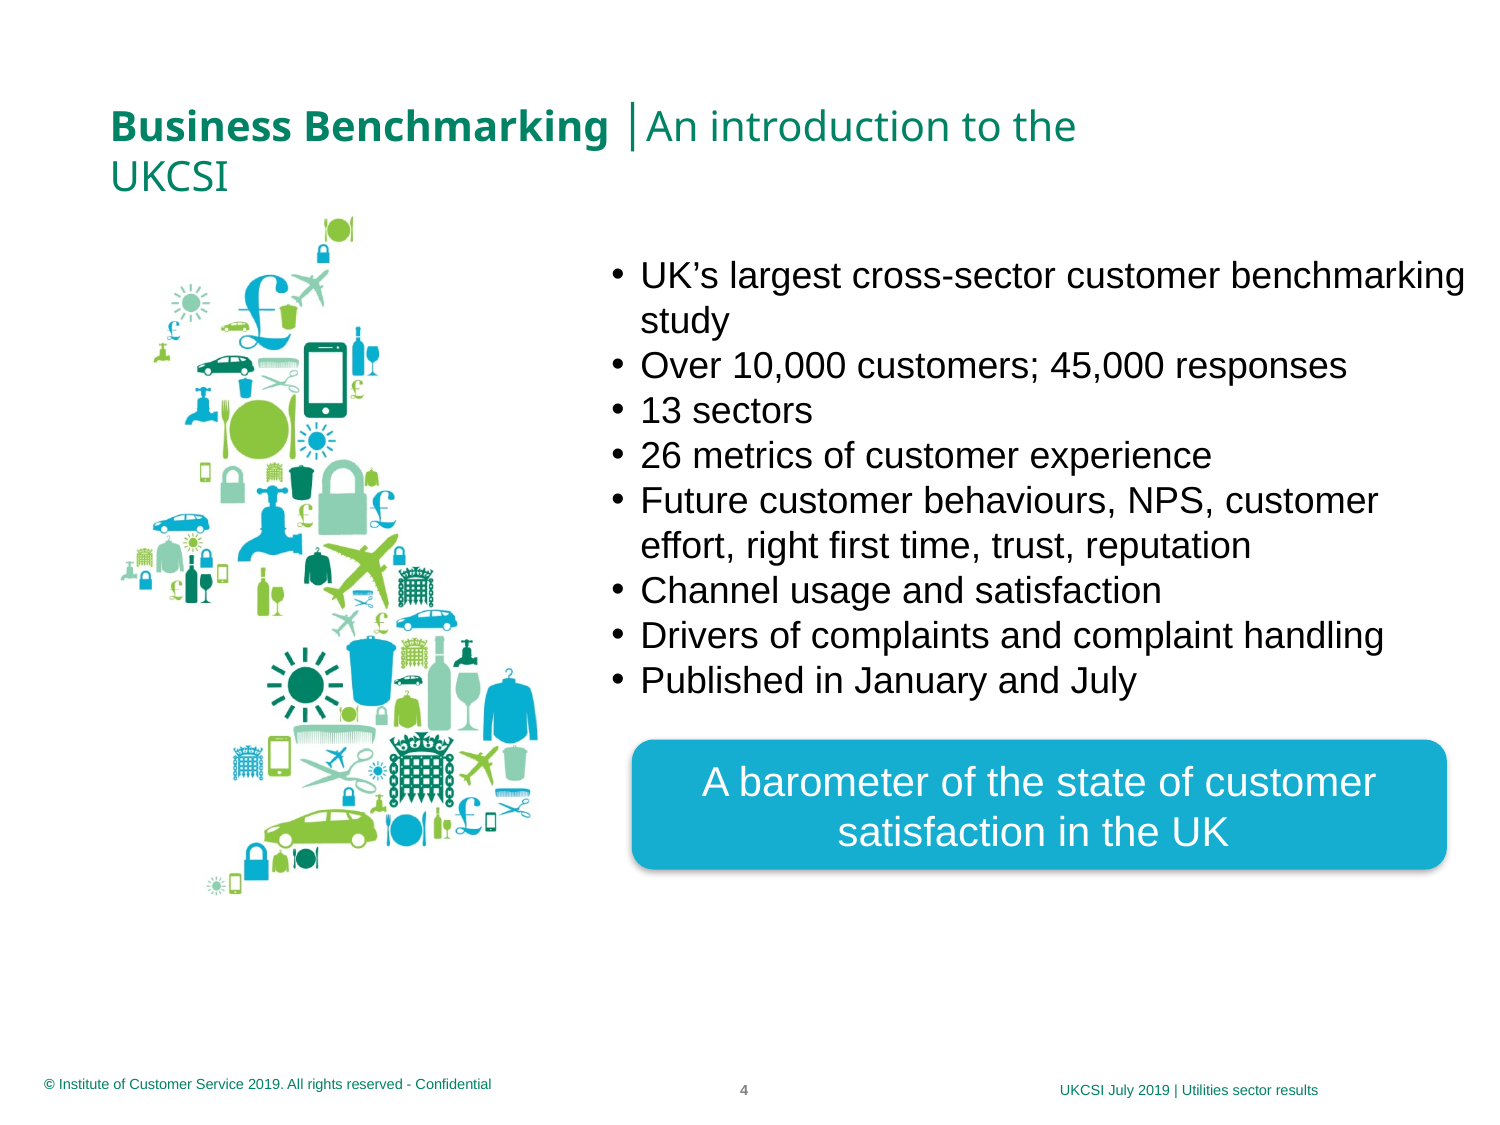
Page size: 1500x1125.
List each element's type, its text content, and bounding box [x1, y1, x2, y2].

text_box UKCSI July 2019 | Utilities sector results [1045, 1072, 1500, 1106]
text_box UK’s largest cross-sector customer benchmarking study Over 10,000 customers; 45,000 responses 13 sectors 26 metrics of customer experience Future customer behaviours, NPS, customer effort, right first time, trust, reputation Channel usage and satisfaction Drivers of complaints and complaint handling Published in January and July [596, 243, 1483, 709]
picture [105, 207, 550, 913]
text_box Business Benchmarking │An introduction to the UKCSI [94, 92, 1211, 257]
text_box A barometer of the state of customer satisfaction in the UK [631, 738, 1448, 871]
